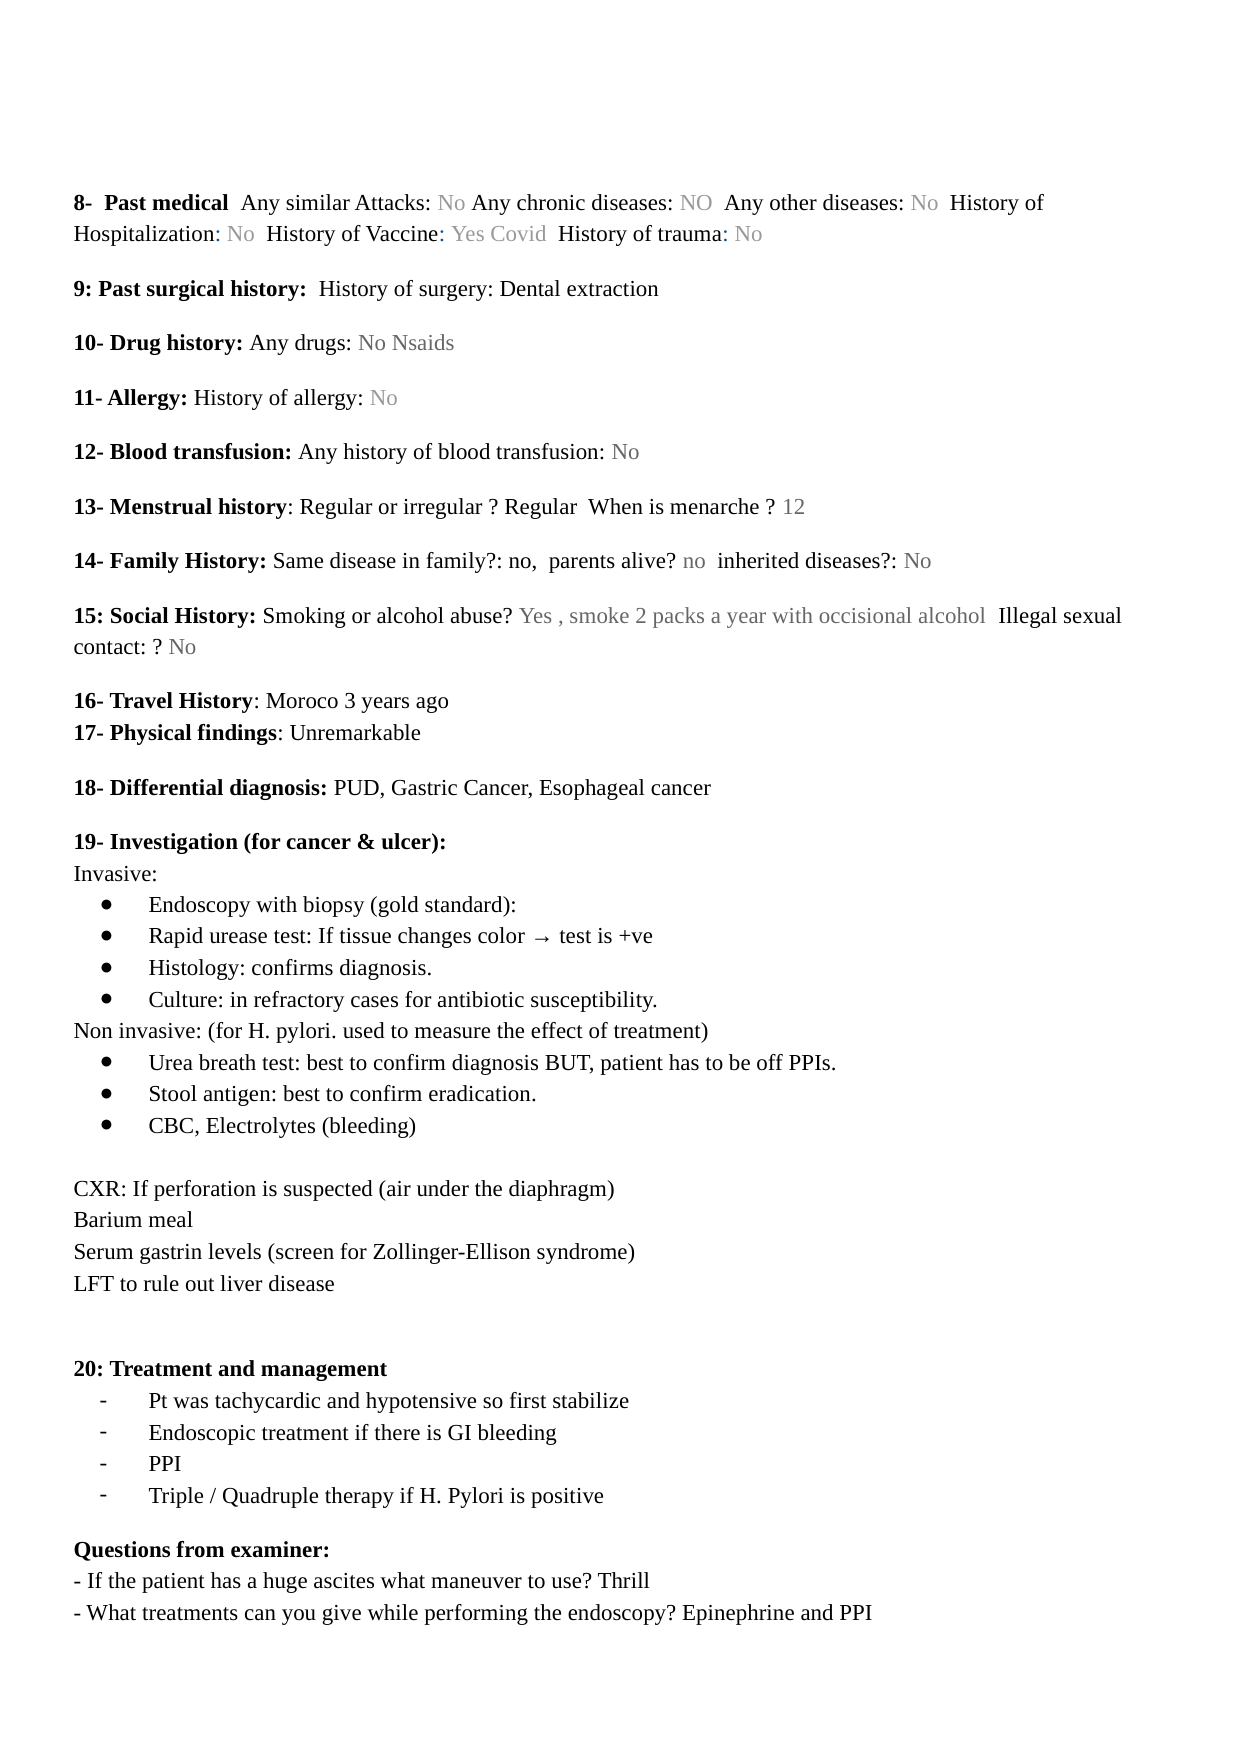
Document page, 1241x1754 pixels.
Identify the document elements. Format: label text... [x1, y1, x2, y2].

text_box 8- Past medical Any similar Attacks: No Any chronic diseases: NO Any other diseases: No History of Hospitalization: No History of Vaccine: Yes Covid History of trauma: No 9: Past surgical history: History of surgery: Dental extraction 10- Drug history: Any drugs: No Nsaids 11- Allergy: History of allergy: No 12- Blood transfusion: Any history of blood transfusion: No 13- Menstrual history: Regular or irregular ? Regular When is menarche ? 12 14- Family History: Same disease in family?: no, parents alive? no inherited diseases?: No 15: Social History: Smoking or alcohol abuse? Yes , smoke 2 packs a year with occisional alcohol Illegal sexual contact: ? No 16- Travel History: Moroco 3 years ago 17- Physical findings: Unremarkable 18- Differential diagnosis: PUD, Gastric Cancer, Esophageal cancer 19- Investigation (for cancer & ulcer): Invasive: Endoscopy with biopsy (gold standard): Rapid urease test: If tissue changes color → test is +ve Histology: confirms diagnosis. Culture: in refractory cases for antibiotic susceptibility. Non invasive: (for H. pylori. used to measure the effect of treatment) Urea breath test: best to confirm diagnosis BUT, patient has to be off PPIs. Stool antigen: best to confirm eradication. CBC, Electrolytes (bleeding) CXR: If perforation is suspected (air under the diaphragm) Barium meal Serum gastrin levels (screen for Zollinger-Ellison syndrome) LFT to rule out liver disease 20: Treatment and management Pt was tachycardic and hypotensive so first stabilize Endoscopic treatment if there is GI bleeding PPI Triple / Quadruple therapy if H. Pylori is positive Questions from examiner: - If the patient has a huge ascites what maneuver to use? Thrill - What treatments can you give while performing the endoscopy? Epinephrine and PPI [52, 112, 1207, 1754]
